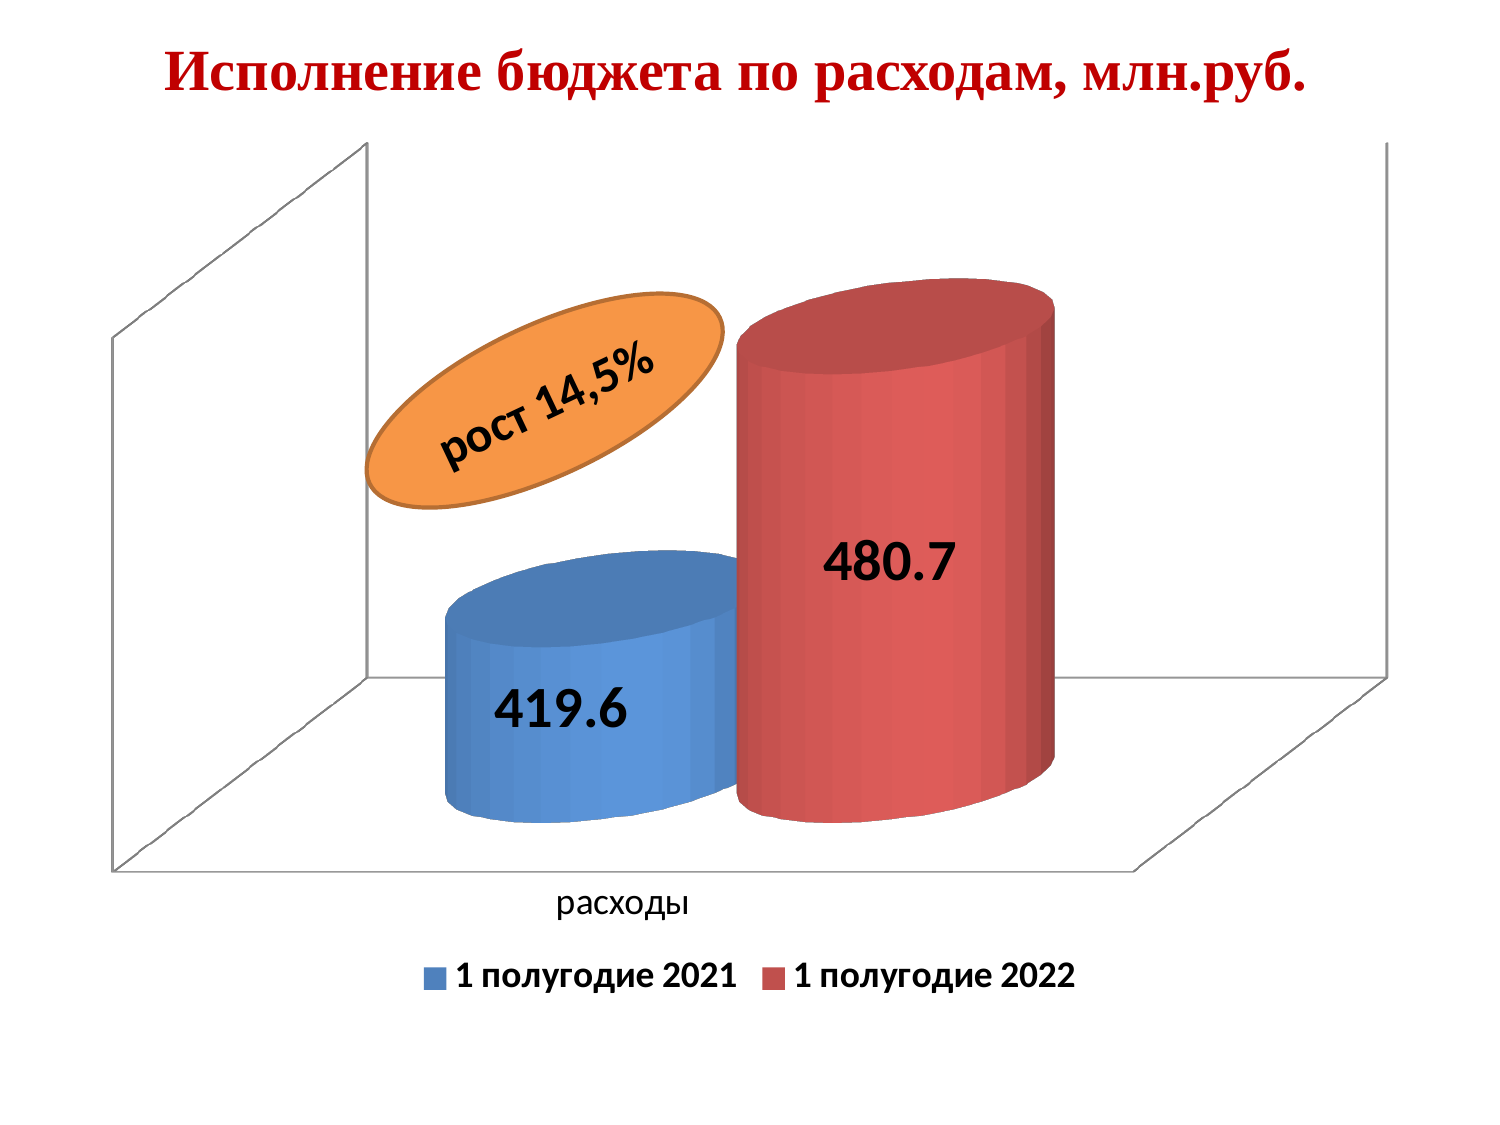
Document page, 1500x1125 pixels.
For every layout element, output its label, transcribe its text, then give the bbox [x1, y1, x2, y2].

text_box Исполнение бюджета по расходам, млн.руб. [149, 24, 1441, 125]
chart [74, 124, 1426, 1006]
